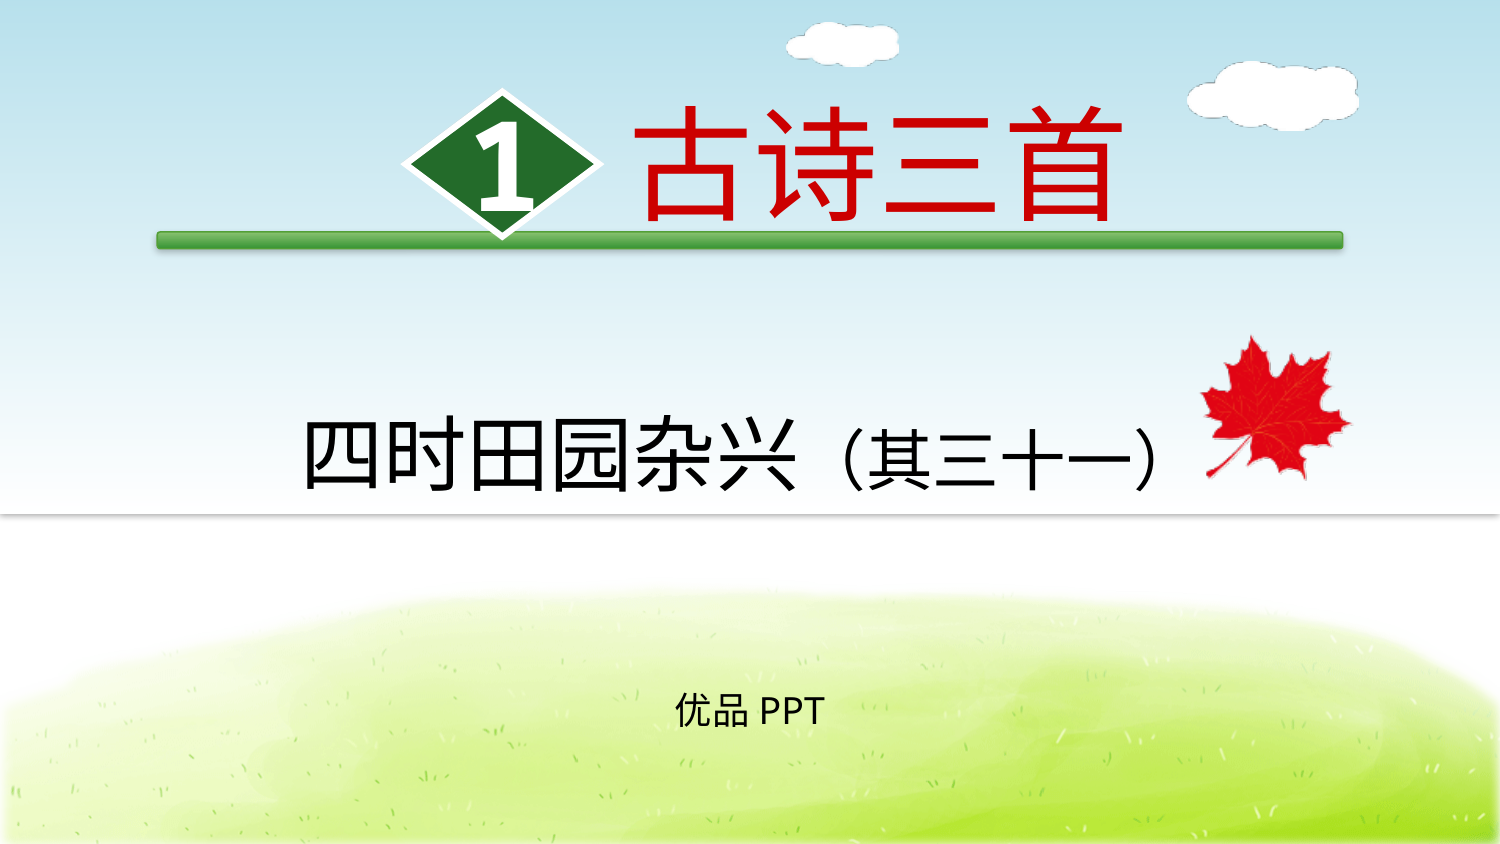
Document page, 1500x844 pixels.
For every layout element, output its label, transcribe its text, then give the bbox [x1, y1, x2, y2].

text_box 四时田园杂兴（其三十一） [0, 344, 1500, 509]
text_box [405, 78, 1459, 247]
picture [1186, 61, 1359, 78]
text_box 优品PPT [0, 674, 1500, 739]
picture [1191, 328, 1366, 495]
picture [12, 540, 1491, 674]
picture [786, 21, 899, 68]
text_box [156, 231, 401, 250]
picture [12, 739, 1491, 837]
